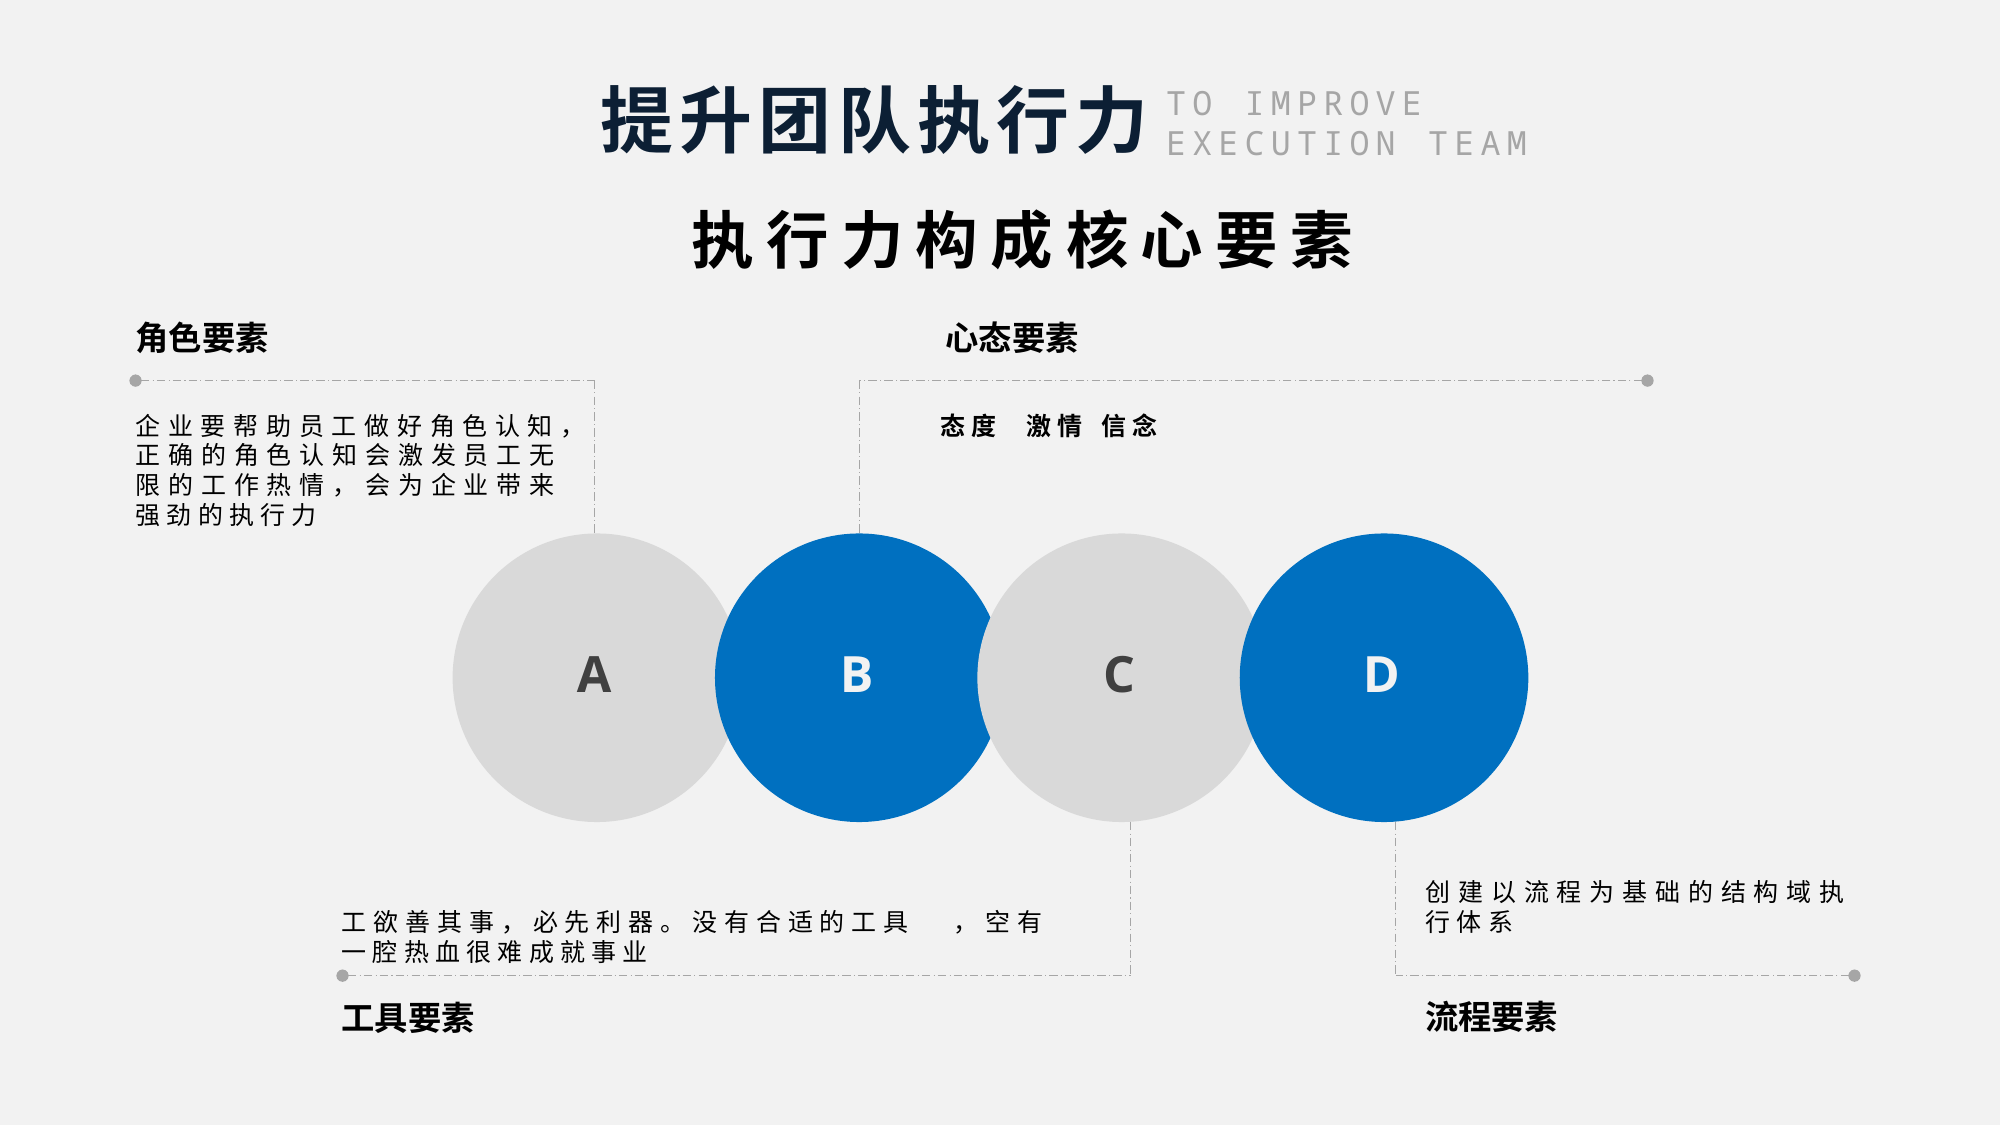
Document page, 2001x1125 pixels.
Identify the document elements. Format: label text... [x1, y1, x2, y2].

text_box 创建以流程为基础的结构域执行体系 [1425, 876, 1851, 937]
text_box A [478, 635, 710, 710]
text_box [451, 532, 728, 824]
text_box 工欲善其事，必先利器。没有合适的工具 ，空有一腔热血很难成就事业 [341, 906, 1049, 967]
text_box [579, 67, 1551, 171]
text_box C [1003, 635, 1235, 710]
text_box 角色要素 [135, 317, 440, 358]
text_box 工具要素 [341, 996, 646, 1037]
text_box D [1265, 635, 1497, 710]
text_box 执行力构成核心要素 [634, 193, 1369, 284]
text_box 态度 激情 信念 [940, 410, 1648, 441]
text_box [1238, 532, 1530, 824]
text_box 流程要素 [1425, 996, 1730, 1037]
text_box 企业要帮助员工做好角色认知，正确的角色认知会激发员工无限的工作热情，会为企业带来强劲的执行力 [135, 410, 561, 530]
text_box B [741, 635, 972, 710]
text_box 心态要素 [945, 317, 1250, 358]
text_box [976, 532, 1253, 824]
text_box [713, 532, 990, 824]
